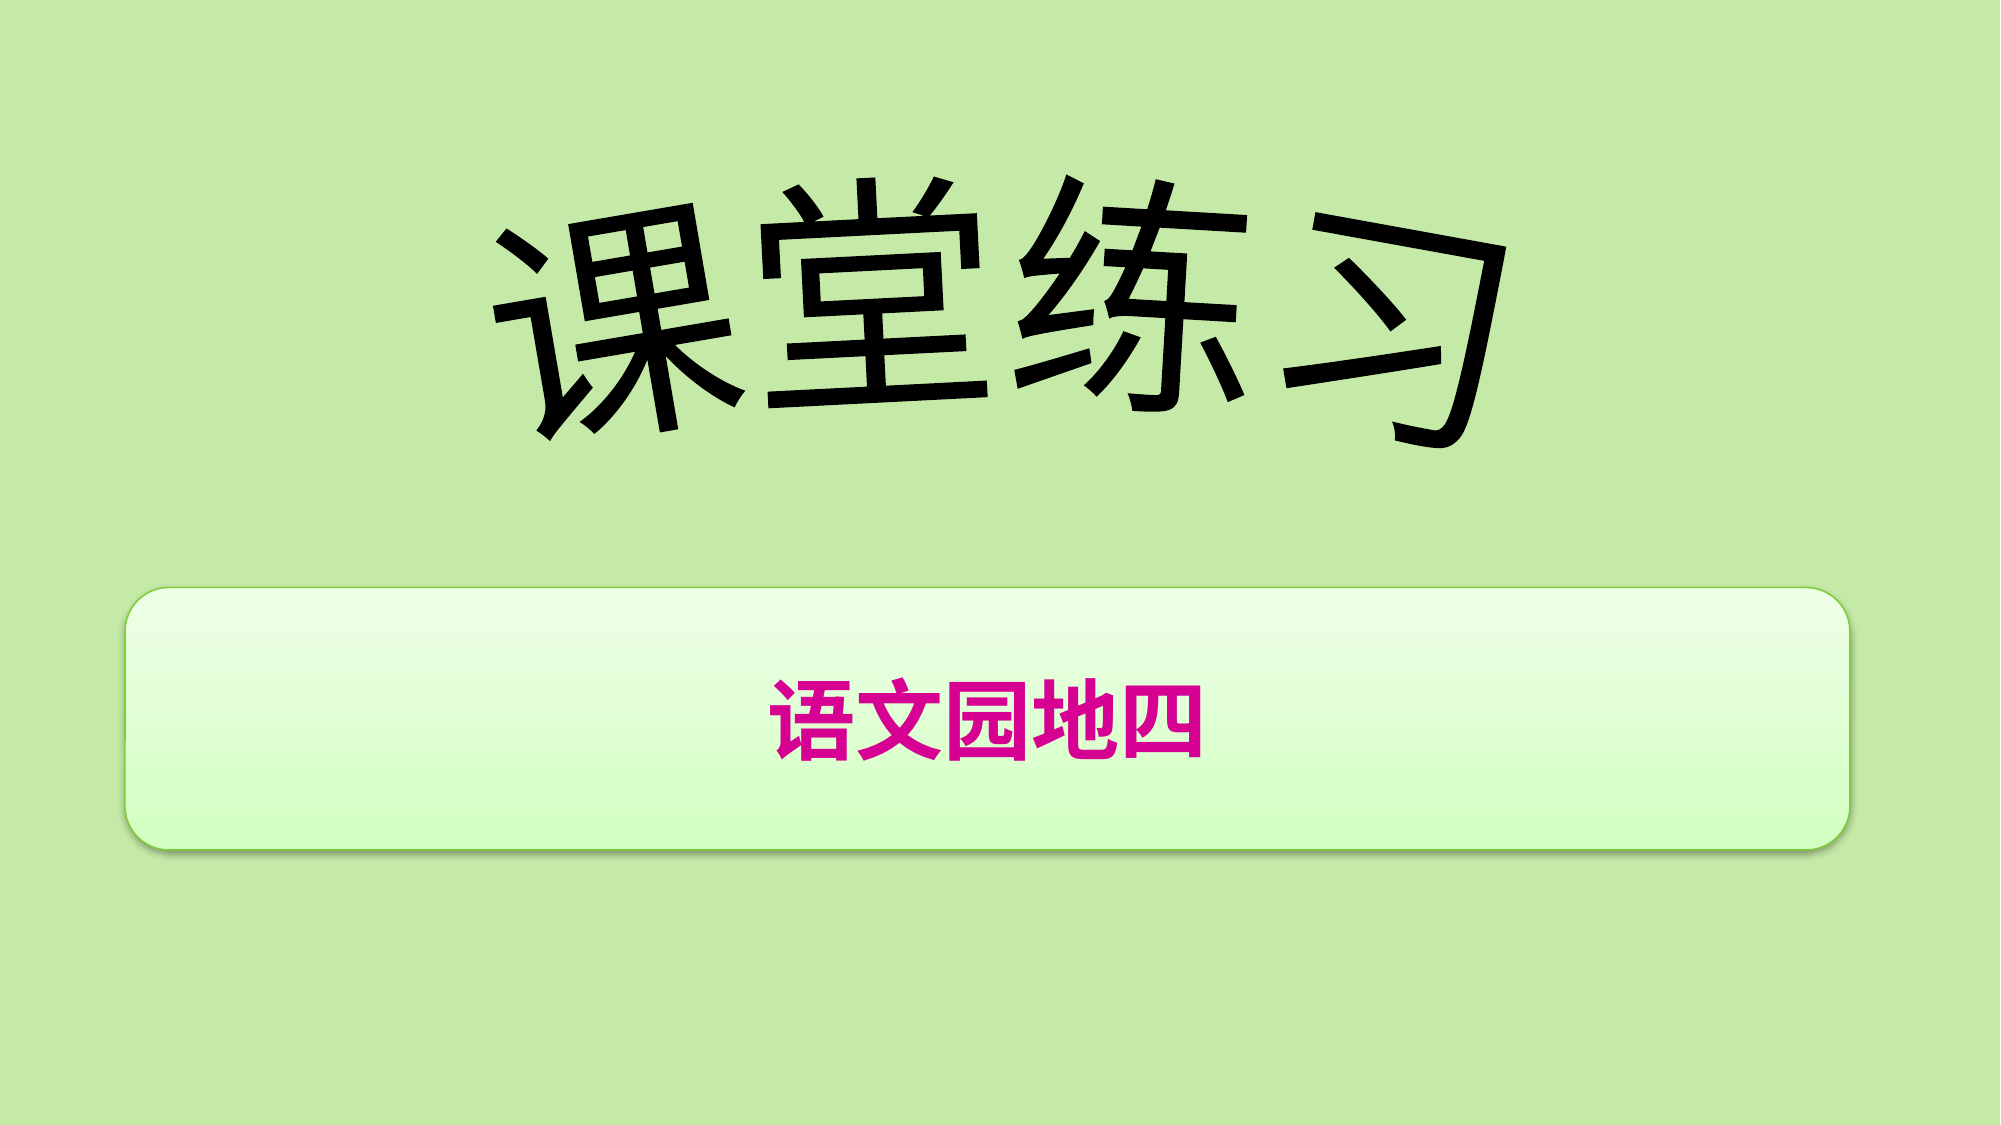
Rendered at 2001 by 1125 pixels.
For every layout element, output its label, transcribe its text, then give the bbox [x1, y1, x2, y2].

text_box 语文园地四 [124, 586, 1851, 851]
